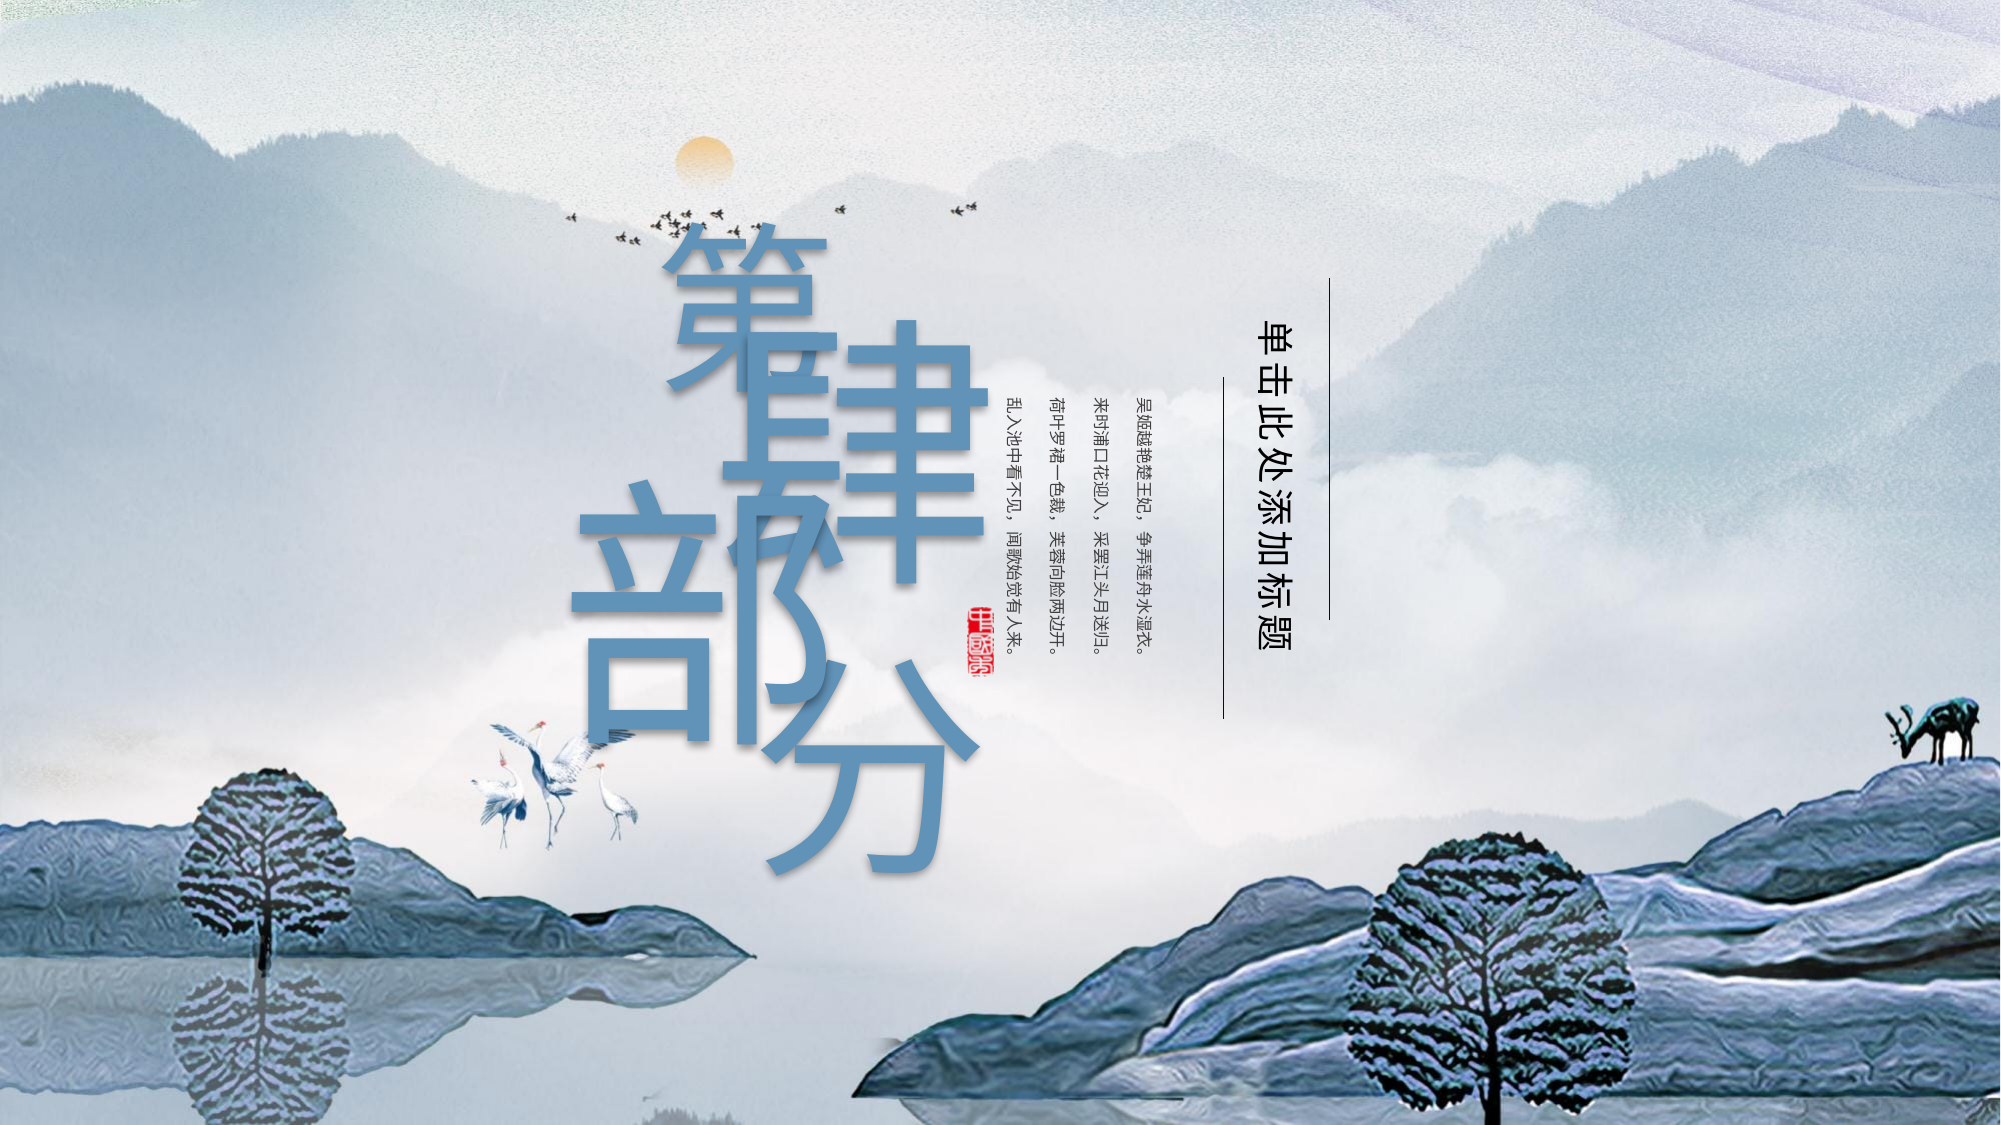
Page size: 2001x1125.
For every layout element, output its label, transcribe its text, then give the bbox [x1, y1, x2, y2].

text_box 部 [542, 427, 639, 788]
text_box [639, 186, 1125, 915]
picture [0, 0, 2001, 1125]
text_box 吴姬越艳楚王妃，争弄莲舟水湿衣。 来时浦口花迎入，采罢江头月送归。 荷叶罗裙一色裁，芙蓉向脸两边开。 乱入池中看不见，闻歌始觉有人来。 [1125, 391, 1187, 747]
text_box 单击此处添加标题 [1242, 313, 1311, 679]
